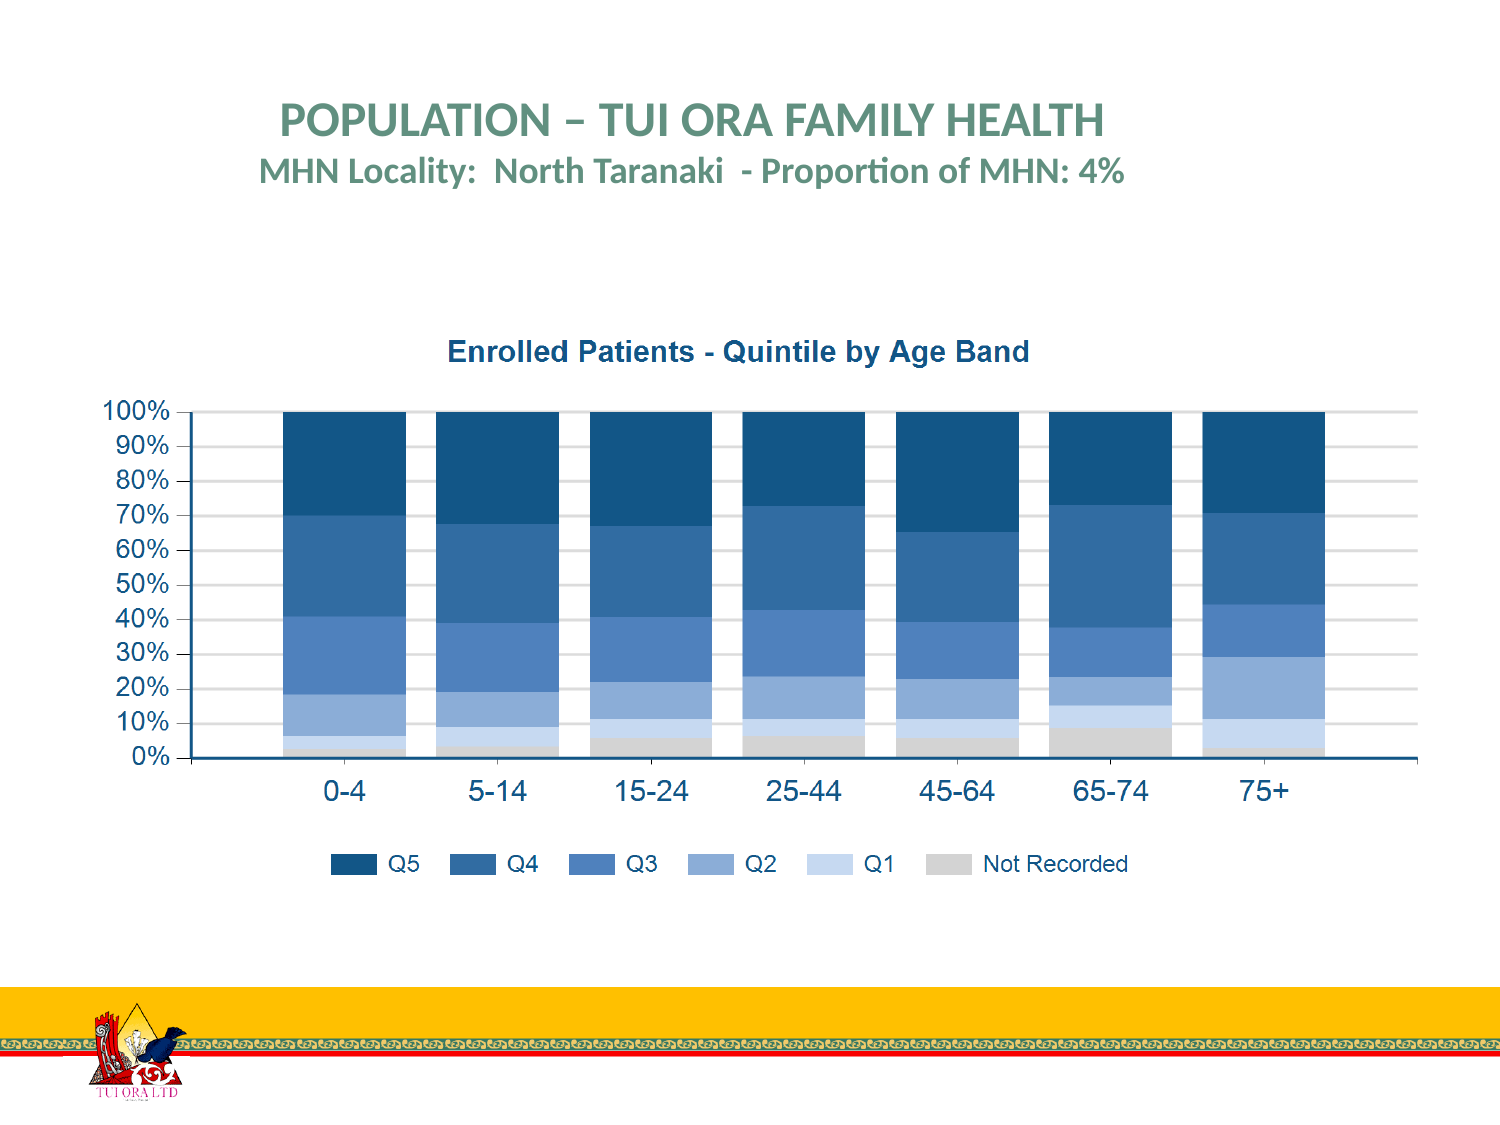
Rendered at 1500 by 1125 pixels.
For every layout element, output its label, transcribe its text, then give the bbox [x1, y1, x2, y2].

text_box POPULATION – TUI ORA FAMILY HEALTH MHN Locality: North Taranaki - Proportion of MHN: 4% [137, 79, 1248, 312]
picture [9, 314, 1469, 907]
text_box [0, 987, 1500, 1105]
